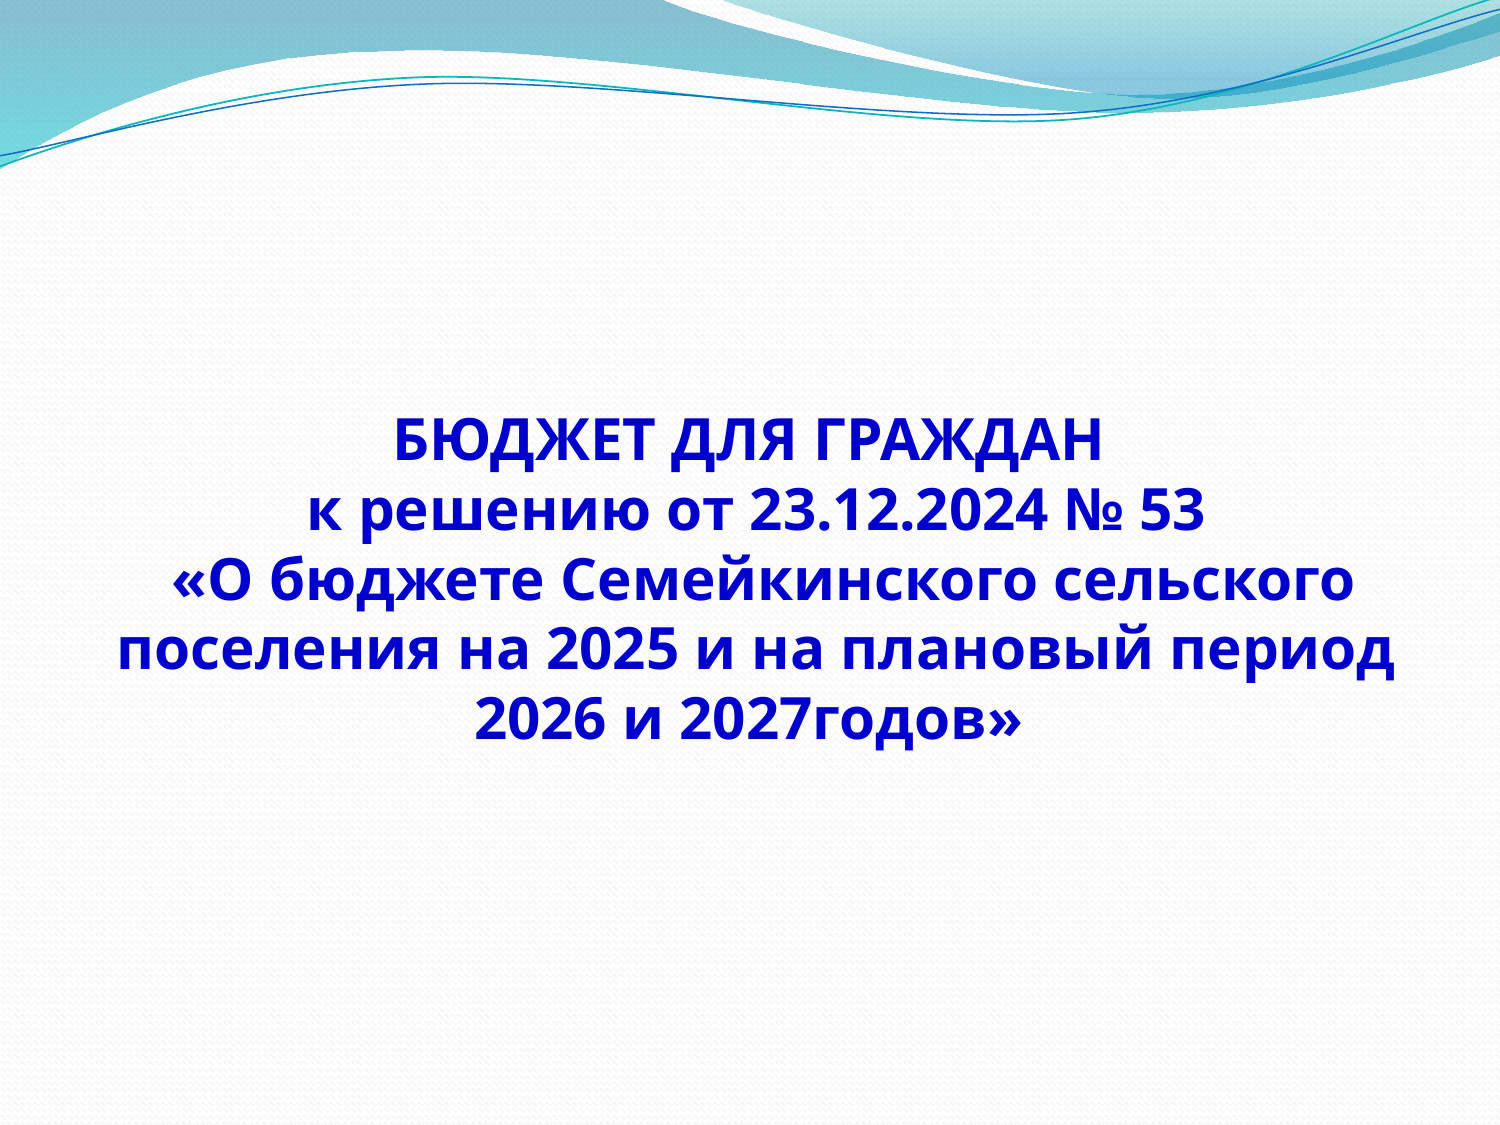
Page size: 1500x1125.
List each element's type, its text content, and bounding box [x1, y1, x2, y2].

title БЮДЖЕТ ДЛЯ ГРАЖДАН к решению от 23.12.2024 № 53 «О бюджете Семейкинского сельского поселения на 2025 и на плановый период 2026 и 2027годов» [100, 349, 1413, 752]
